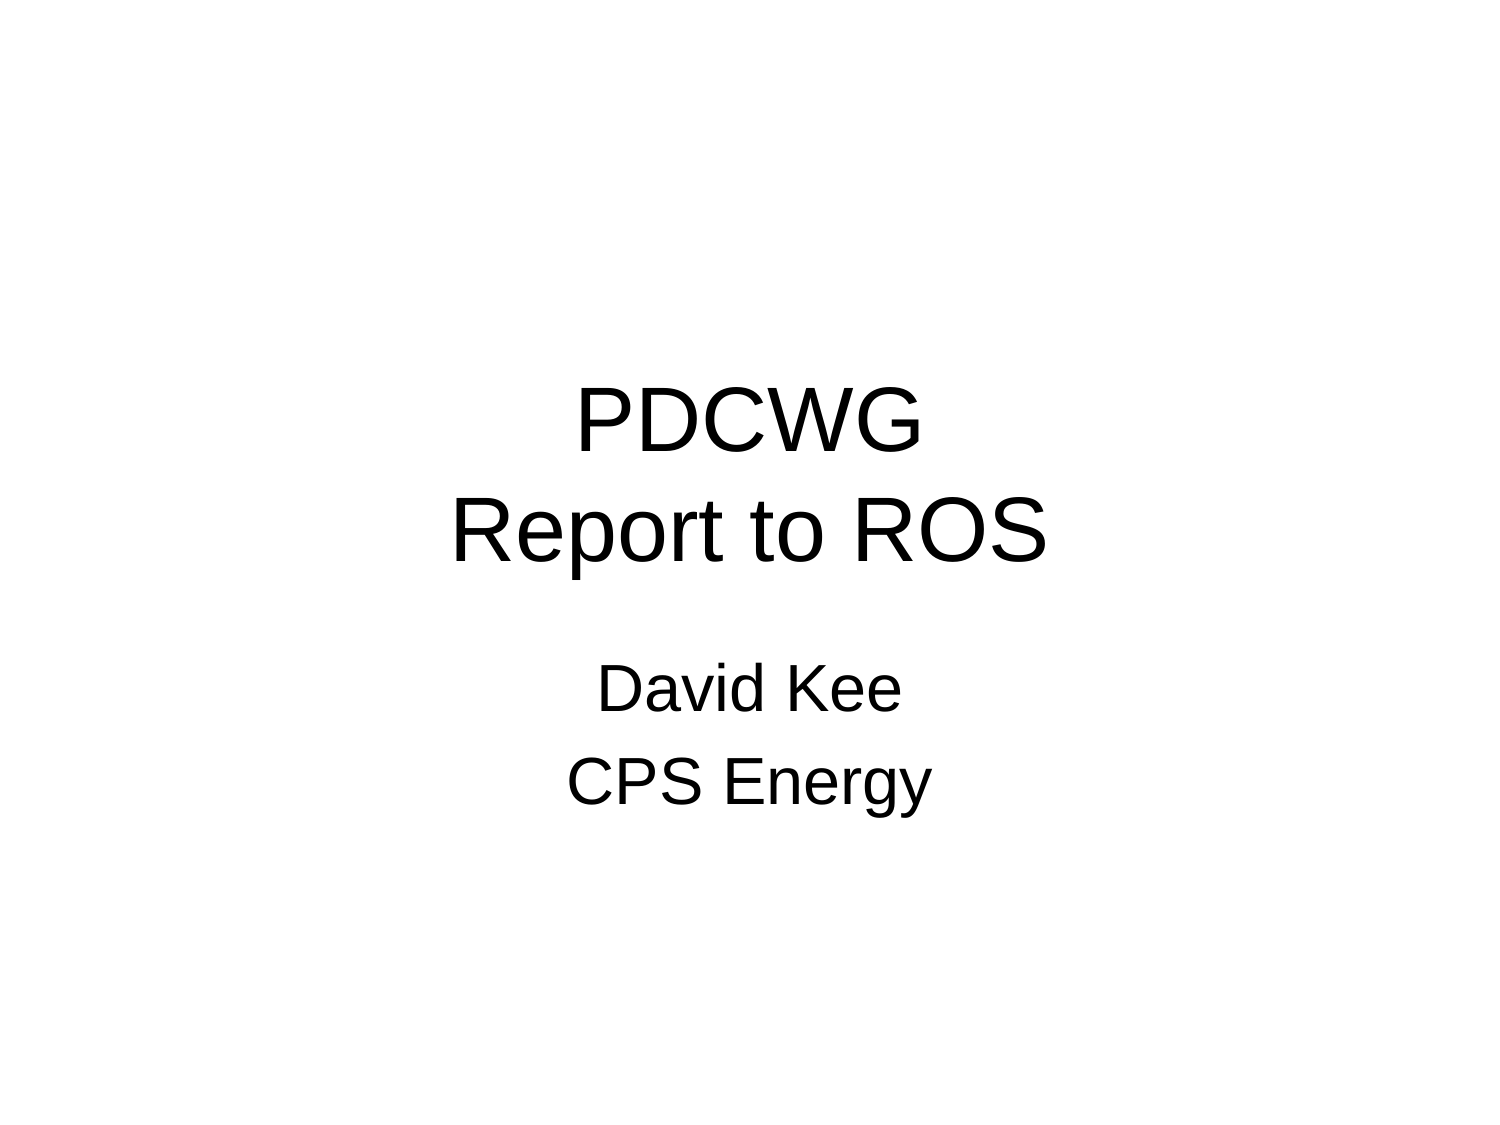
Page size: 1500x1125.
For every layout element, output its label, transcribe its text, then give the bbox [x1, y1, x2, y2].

subtitle David Kee CPS Energy [224, 637, 1276, 926]
title PDCWG Report to ROS [112, 349, 1388, 591]
